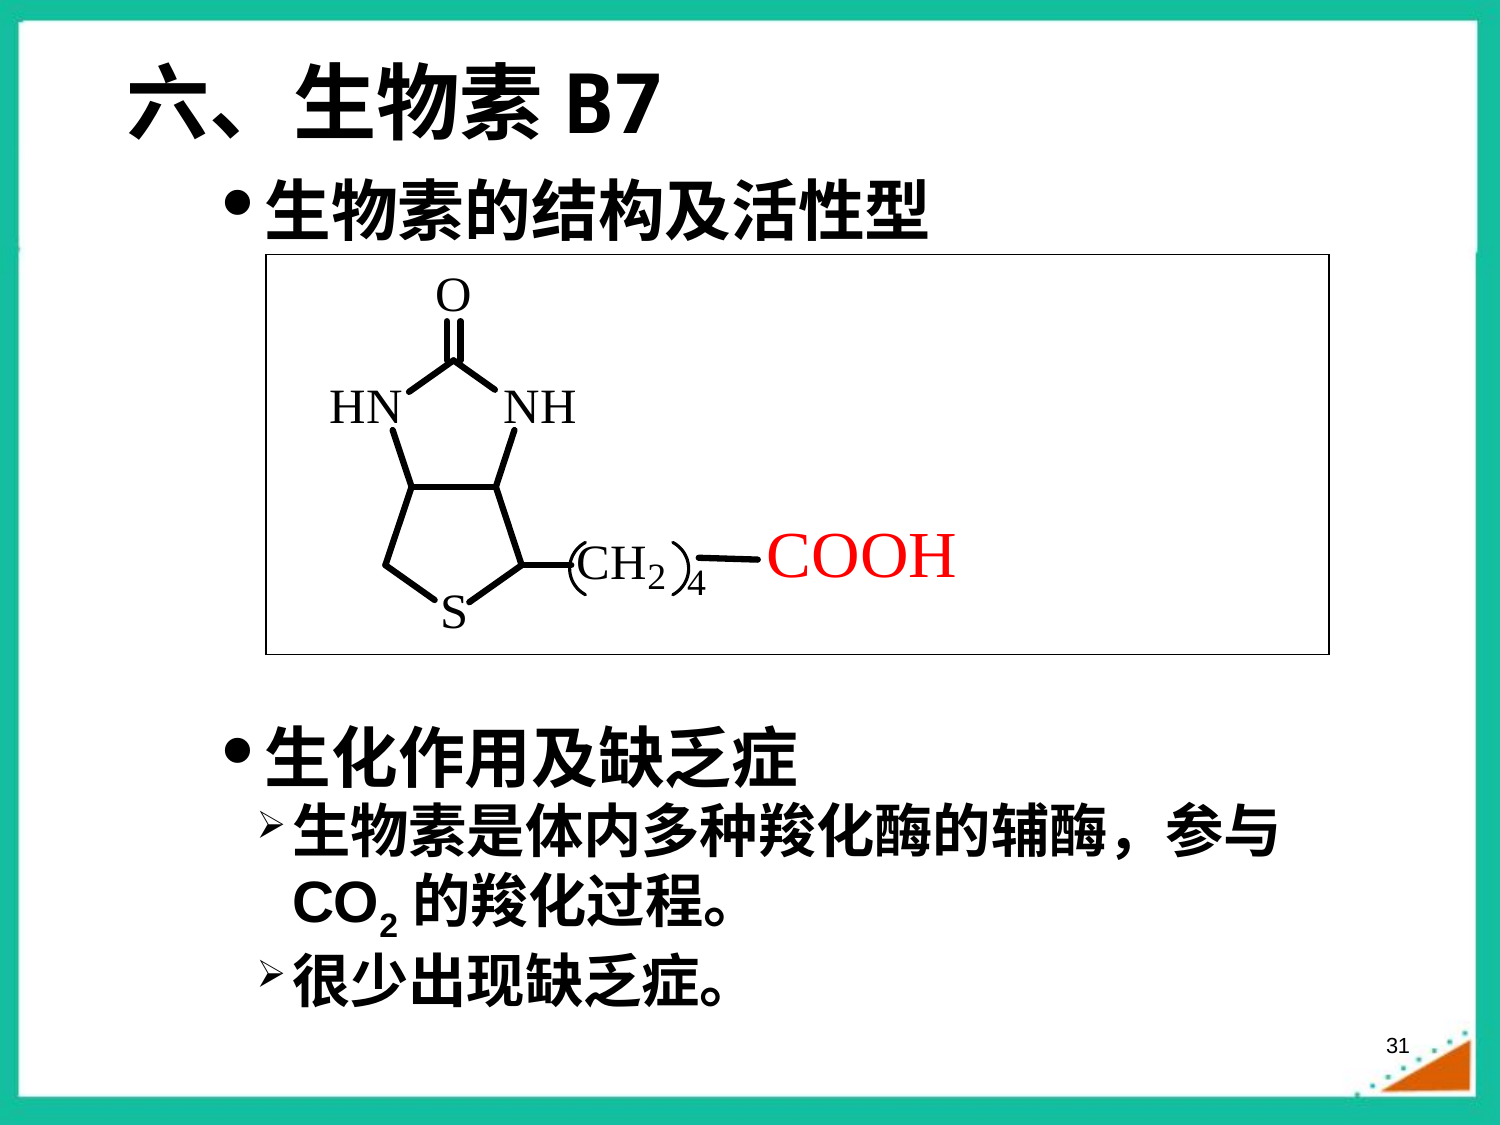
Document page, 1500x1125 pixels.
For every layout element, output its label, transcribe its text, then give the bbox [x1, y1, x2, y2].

picture [0, 0, 1500, 1125]
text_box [265, 254, 1330, 657]
slide_number 31 [1074, 1024, 1425, 1103]
text_box 生物素是体内多种羧化酶的辅酶，参与CO2的羧化过程。 很少出现缺乏症。 [241, 786, 1376, 1022]
text_box 生物素的结构及活性型 [206, 137, 999, 256]
text_box 生化作用及缺乏症 [206, 692, 927, 803]
text_box 六、生物素B7 [112, 52, 827, 149]
